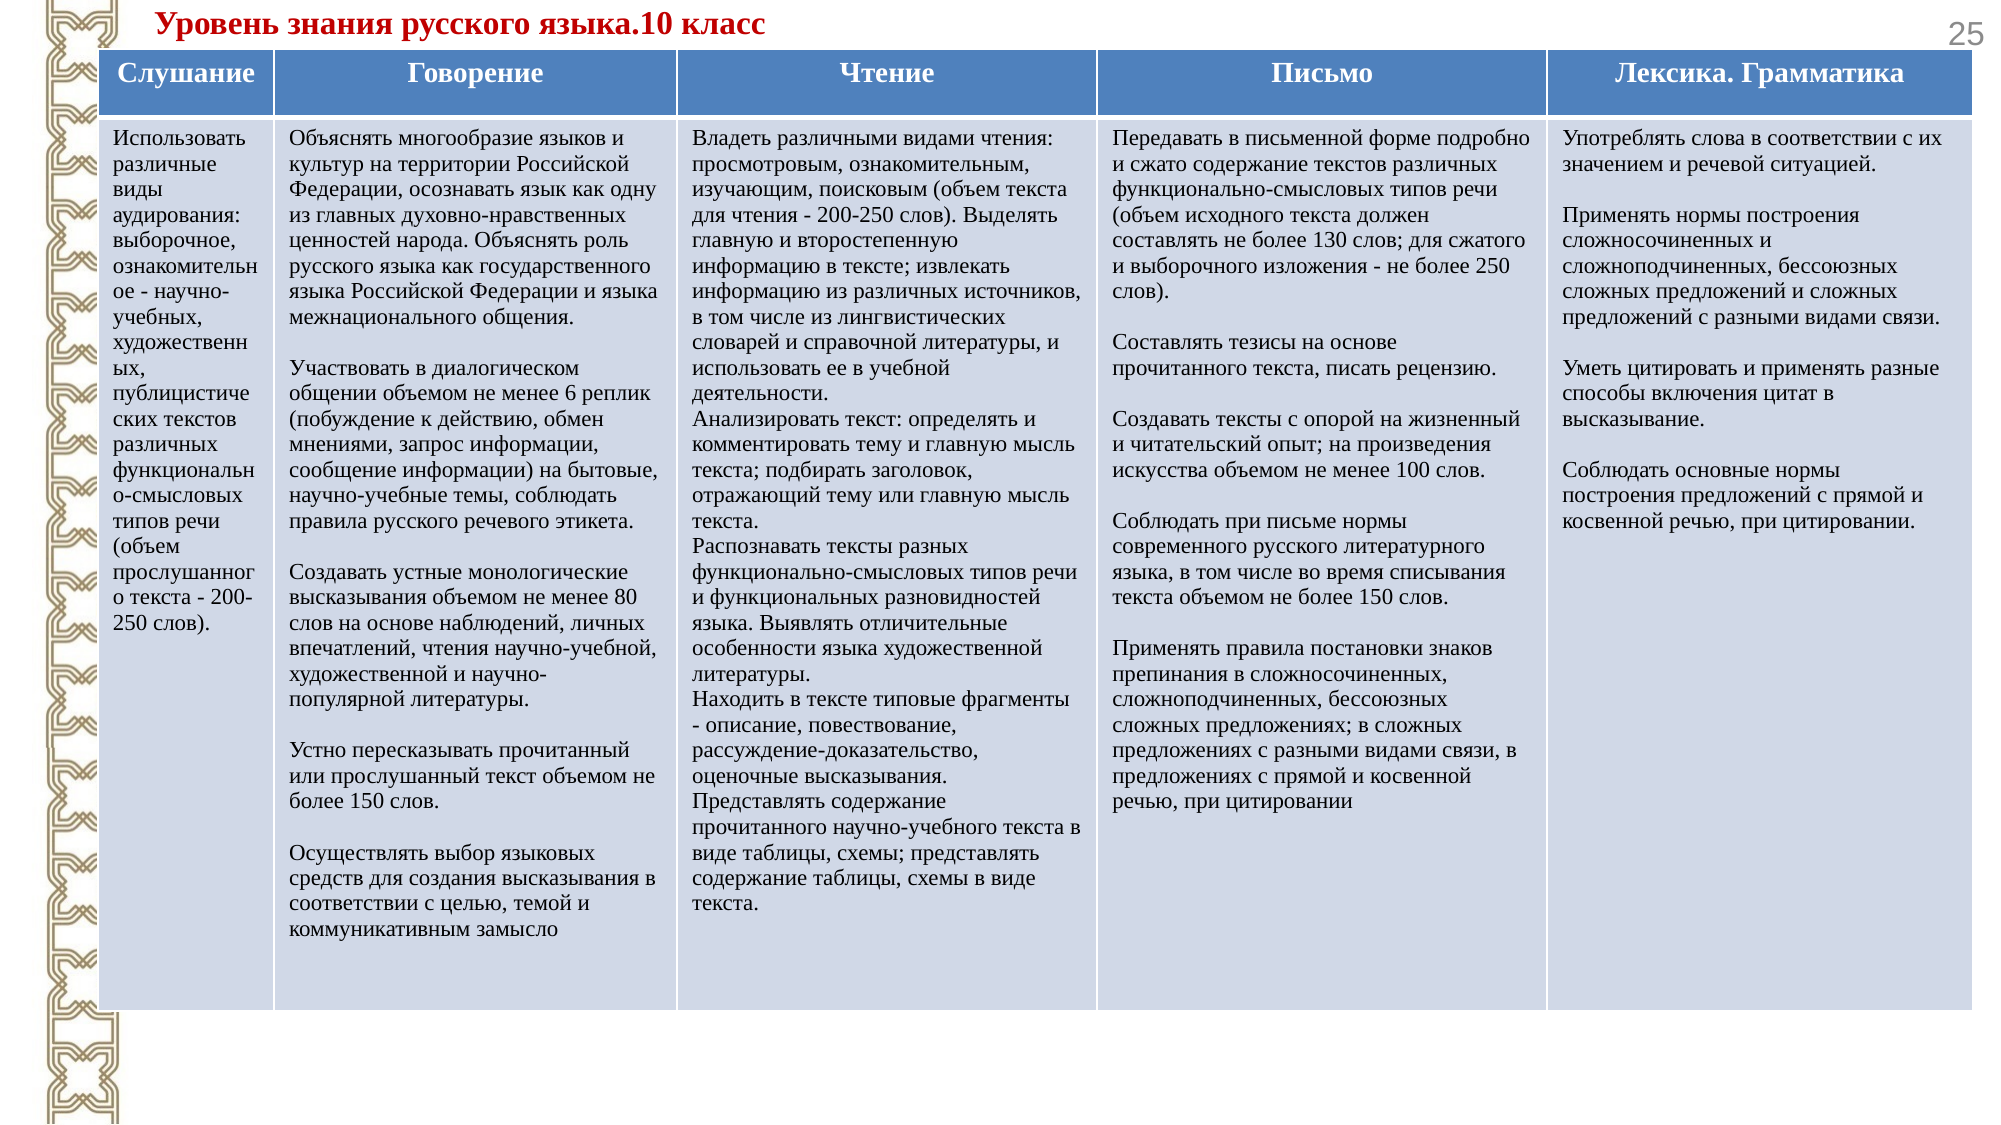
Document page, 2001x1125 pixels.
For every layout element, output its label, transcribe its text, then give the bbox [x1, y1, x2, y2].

table_header Лексика. Грамматика [1548, 50, 1972, 115]
table_cell Передавать в письменной форме подробно и сжато содержание текстов различных функционально-смысловых типов речи (объем исходного текста должен составлять не более 130 слов; для сжатого и выборочного изложения - не более 250 слов). Составлять тезисы на основе прочитанного текста, писать рецензию. Создавать тексты с опорой на жизненный и читательский опыт; на произведения искусства объемом не менее 100 слов. Соблюдать при письме нормы современного русского литературного языка, в том числе во время списывания текста объемом не более 150 слов. Применять правила постановки знаков препинания в сложносочиненных, сложноподчиненных, бессоюзных сложных предложениях; в сложных предложениях с разными видами связи, в предложениях с прямой и косвенной речью, при цитировании [1098, 120, 1546, 1010]
table_header Слушание [99, 50, 273, 115]
picture [0, 0, 2001, 1125]
table_cell Объяснять многообразие языков и культур на территории Российской Федерации, осознавать язык как одну из главных духовно-нравственных ценностей народа. Объяснять роль русского языка как государственного языка Российской Федерации и языка межнационального общения. Участвовать в диалогическом общении объемом не менее 6 реплик (побуждение к действию, обмен мнениями, запрос информации, сообщение информации) на бытовые, научно-учебные темы, соблюдать правила русского речевого этикета. Создавать устные монологические высказывания объемом не менее 80 слов на основе наблюдений, личных впечатлений, чтения научно-учебной, художественной и научно-популярной литературы. Устно пересказывать прочитанный или прослушанный текст объемом не более 150 слов. Осуществлять выбор языковых средств для создания высказывания в соответствии с целью, темой и коммуникативным замысло [275, 120, 676, 1010]
table_cell Употреблять слова в соответствии с их значением и речевой ситуацией. Применять нормы построения сложносочиненных и сложноподчиненных, бессоюзных сложных предложений и сложных предложений с разными видами связи. Уметь цитировать и применять разные способы включения цитат в высказывание. Соблюдать основные нормы построения предложений с прямой и косвенной речью, при цитировании. [1548, 120, 1972, 1010]
table_cell Владеть различными видами чтения: просмотровым, ознакомительным, изучающим, поисковым (объем текста для чтения - 200-250 слов). Выделять главную и второстепенную информацию в тексте; извлекать информацию из различных источников, в том числе из лингвистических словарей и справочной литературы, и использовать ее в учебной деятельности. Анализировать текст: определять и комментировать тему и главную мысль текста; подбирать заголовок, отражающий тему или главную мысль текста. Распознавать тексты разных функционально-смысловых типов речи и функциональных разновидностей языка. Выявлять отличительные особенности языка художественной литературы. Находить в тексте типовые фрагменты - описание, повествование, рассуждение-доказательство, оценочные высказывания. Представлять содержание прочитанного научно-учебного текста в виде таблицы, схемы; представлять содержание таблицы, схемы в виде текста. [678, 120, 1096, 1010]
table_header Говорение [275, 50, 676, 115]
slide_number 25 [1533, 2, 2000, 63]
table_header Чтение [678, 50, 1096, 115]
table_cell Использовать различные виды аудирования: выборочное, ознакомительное - научно-учебных, художественных, публицистических текстов различных функционально-смысловых типов речи (объем прослушанного текста - 200-250 слов). [99, 120, 273, 1010]
text_box Уровень знания русского языка.10 класс [139, 0, 1121, 48]
table_header Письмо [1098, 50, 1546, 115]
